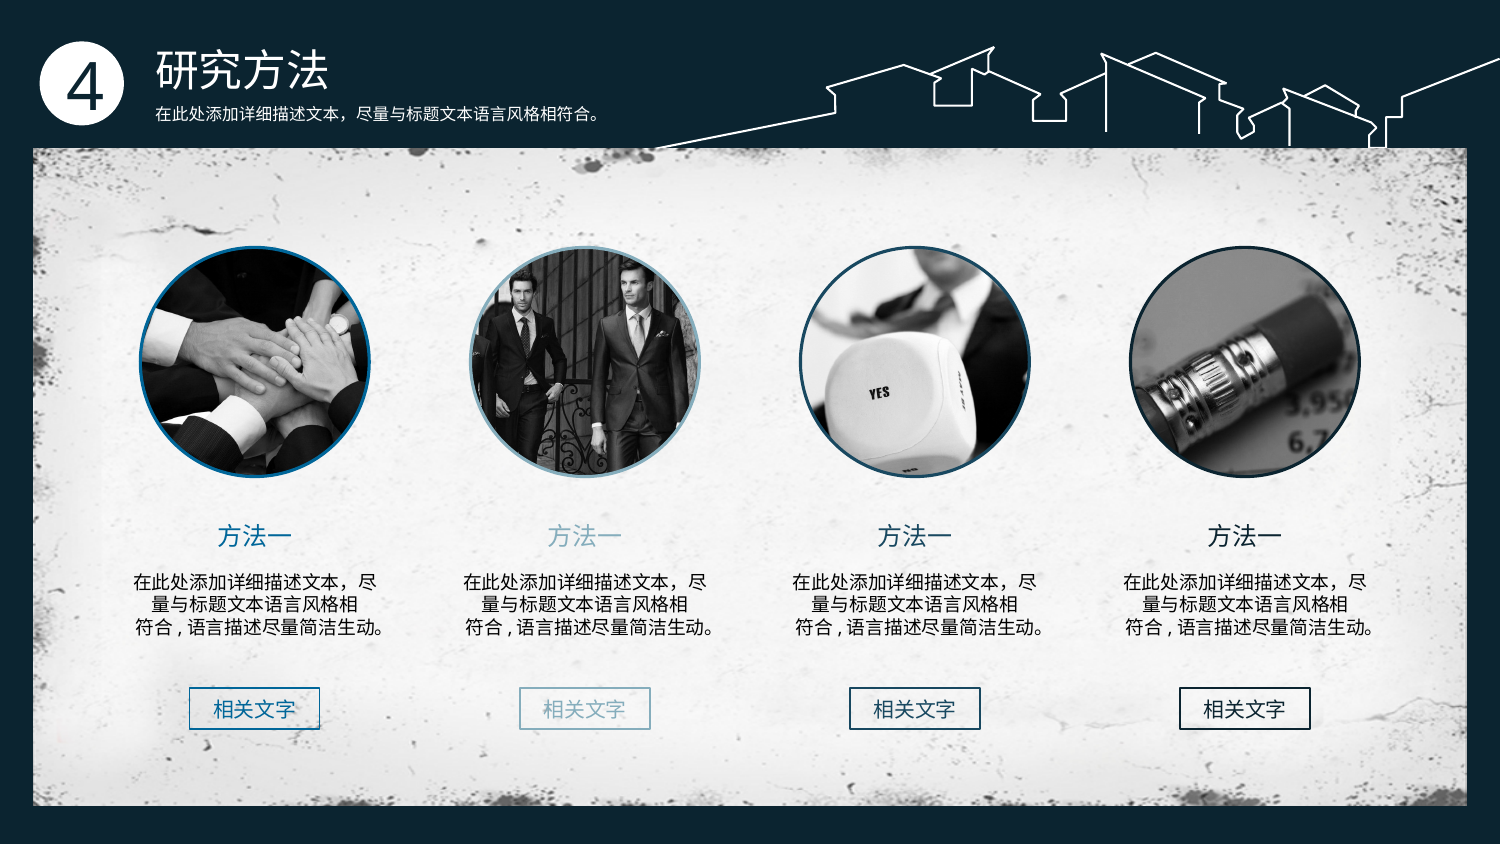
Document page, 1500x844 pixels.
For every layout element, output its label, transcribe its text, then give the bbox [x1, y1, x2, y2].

text_box [17, 7, 1483, 149]
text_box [140, 35, 637, 132]
picture [33, 148, 1467, 806]
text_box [554, 46, 1500, 169]
text_box 4 [39, 41, 124, 126]
